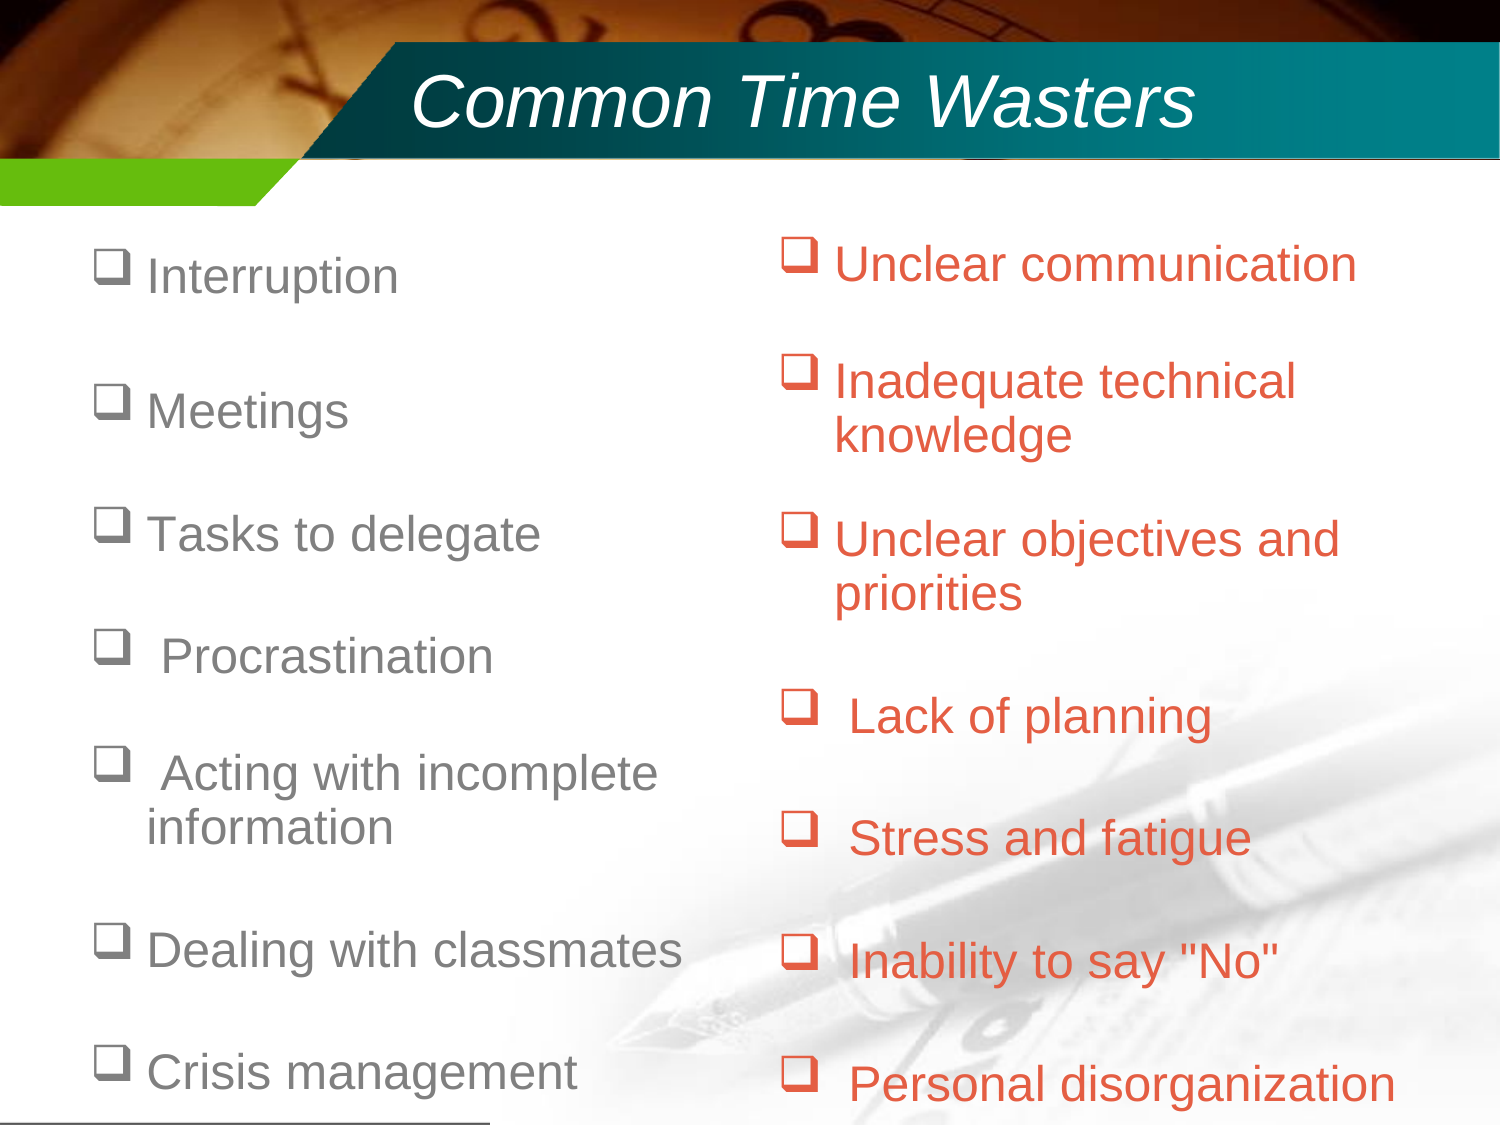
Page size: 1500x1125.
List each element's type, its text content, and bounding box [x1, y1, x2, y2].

text_box Unclear communication Inadequate technical knowledge Unclear objectives and priorities Lack of planning Stress and fatigue Inability to say "No" Personal disorganization [775, 231, 1399, 1111]
picture [0, 0, 1500, 1125]
text_box Interruption Meetings Tasks to delegate Procrastination Acting with incomplete information Dealing with classmates Crisis management [87, 243, 686, 1100]
title Common Time Wasters [88, 52, 1412, 241]
